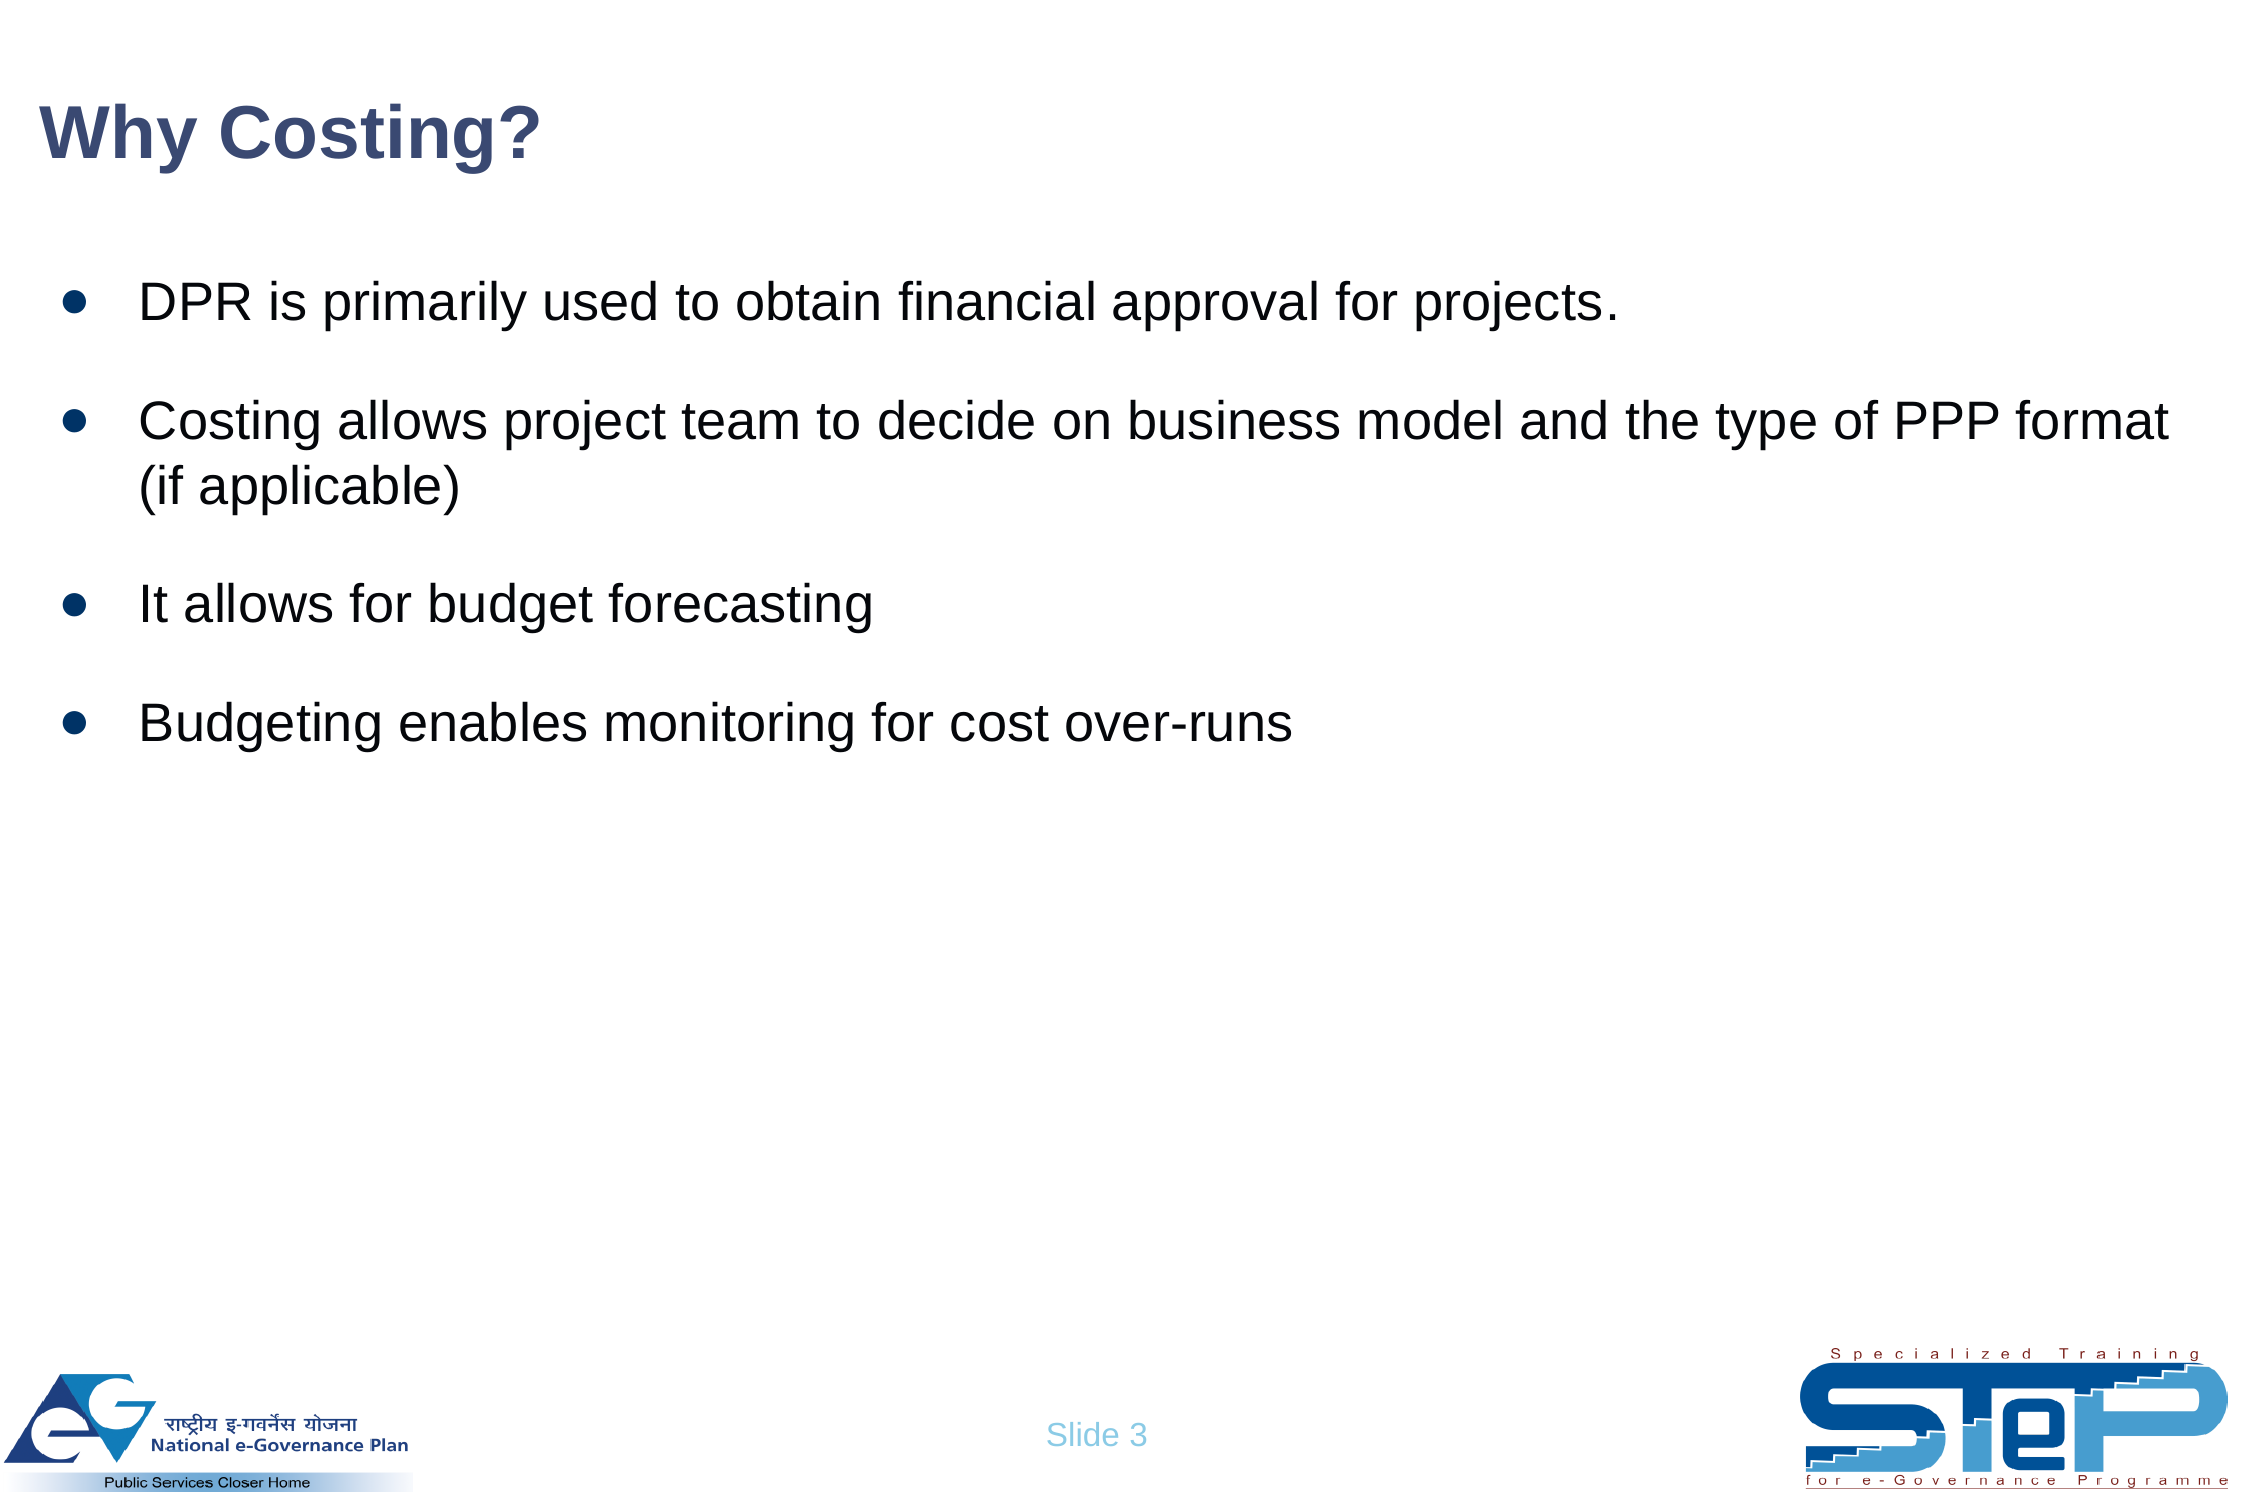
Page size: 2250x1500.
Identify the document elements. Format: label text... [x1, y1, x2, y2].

title Why Costing? [39, 83, 2207, 263]
subtitle DPR is primarily used to obtain financial approval for projects. Costing allows project team to decide on business model and the type of PPP format (if applicable) It allows for budget forecasting Budgeting enables monitoring for cost over-runs [58, 266, 2175, 1317]
picture [1800, 1348, 2228, 1489]
picture [3, 1374, 413, 1492]
